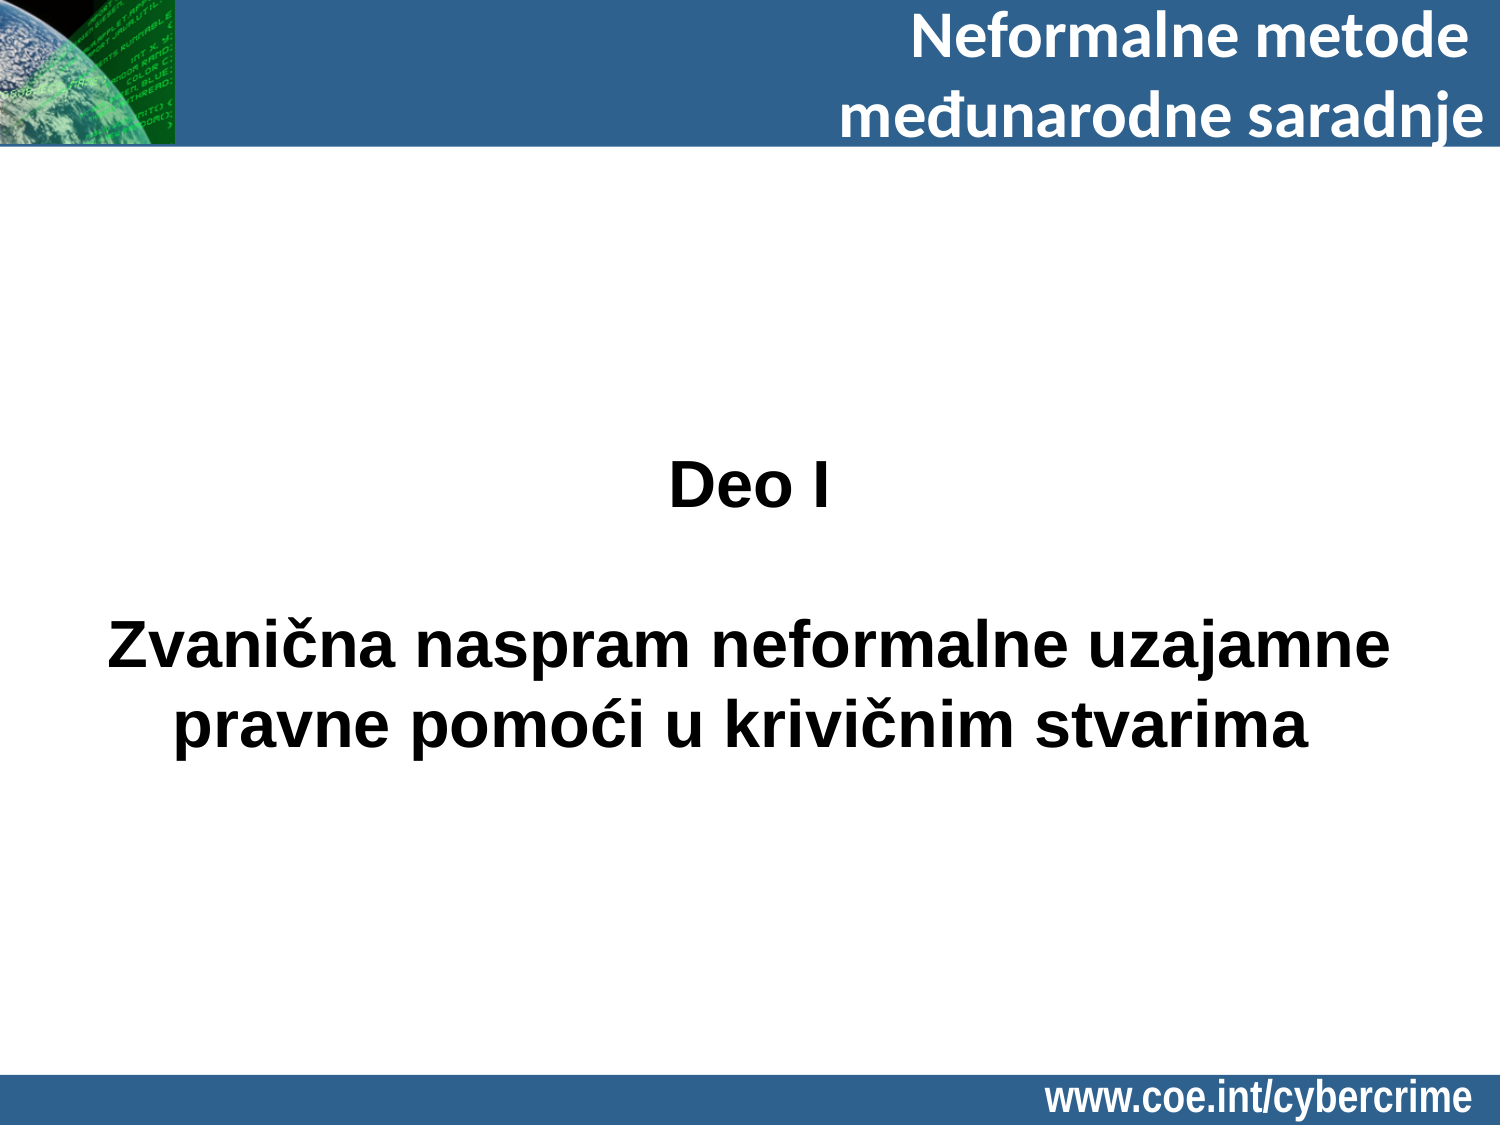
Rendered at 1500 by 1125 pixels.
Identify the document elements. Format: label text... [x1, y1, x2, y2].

text_box Neformalne metode međunarodne saradnje [177, 0, 1500, 149]
text_box www.coe.int/cybercrime [1030, 1059, 1500, 1125]
picture [0, 0, 175, 144]
text_box [0, 1073, 1030, 1125]
text_box Deo I Zvanična naspram neformalne uzajamne pravne pomoći u krivičnim stvarima [50, 449, 1450, 768]
